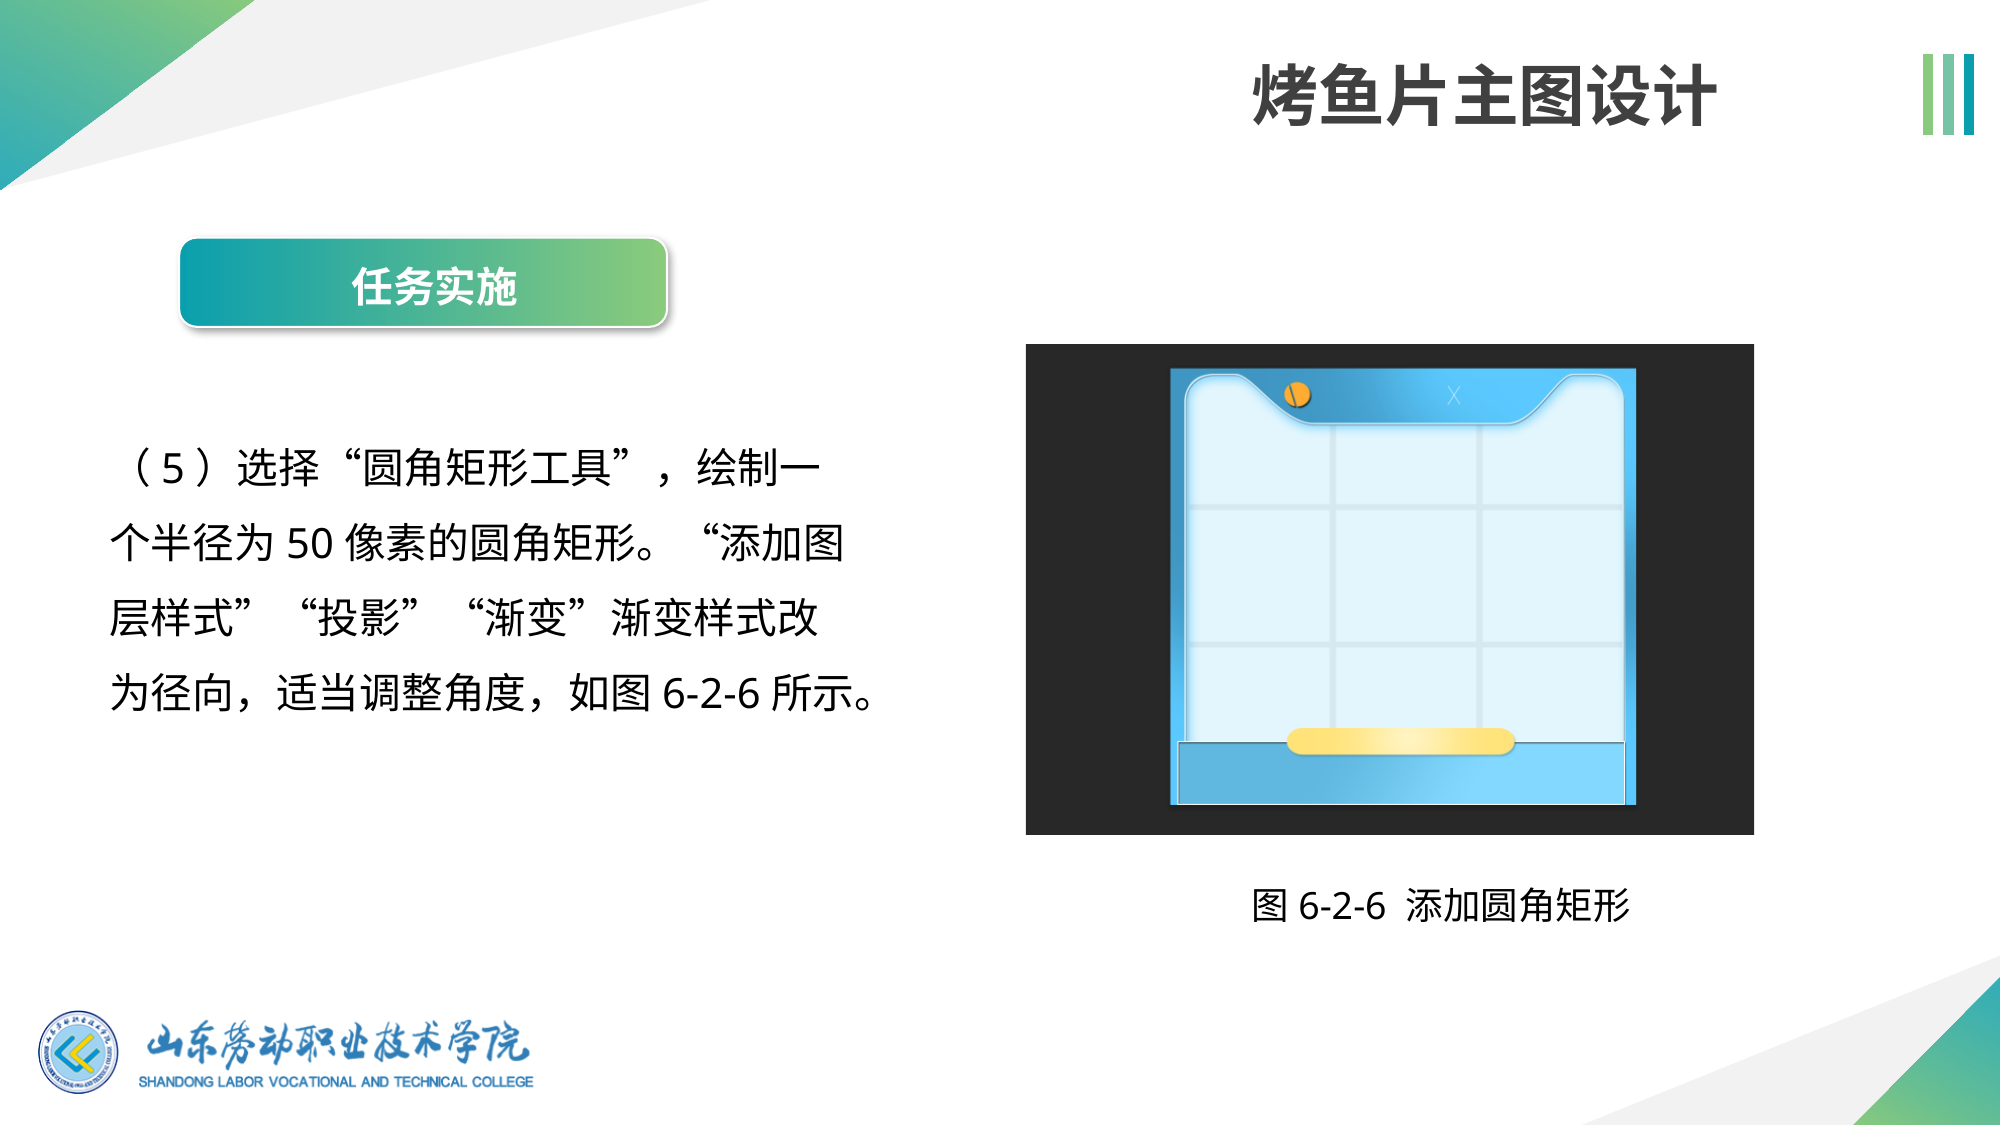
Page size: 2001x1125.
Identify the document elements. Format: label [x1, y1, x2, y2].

text_box [0, 0, 2000, 1125]
text_box [1928, 54, 1969, 136]
picture [38, 1010, 550, 1094]
text_box [179, 237, 677, 327]
picture [1025, 344, 1755, 835]
